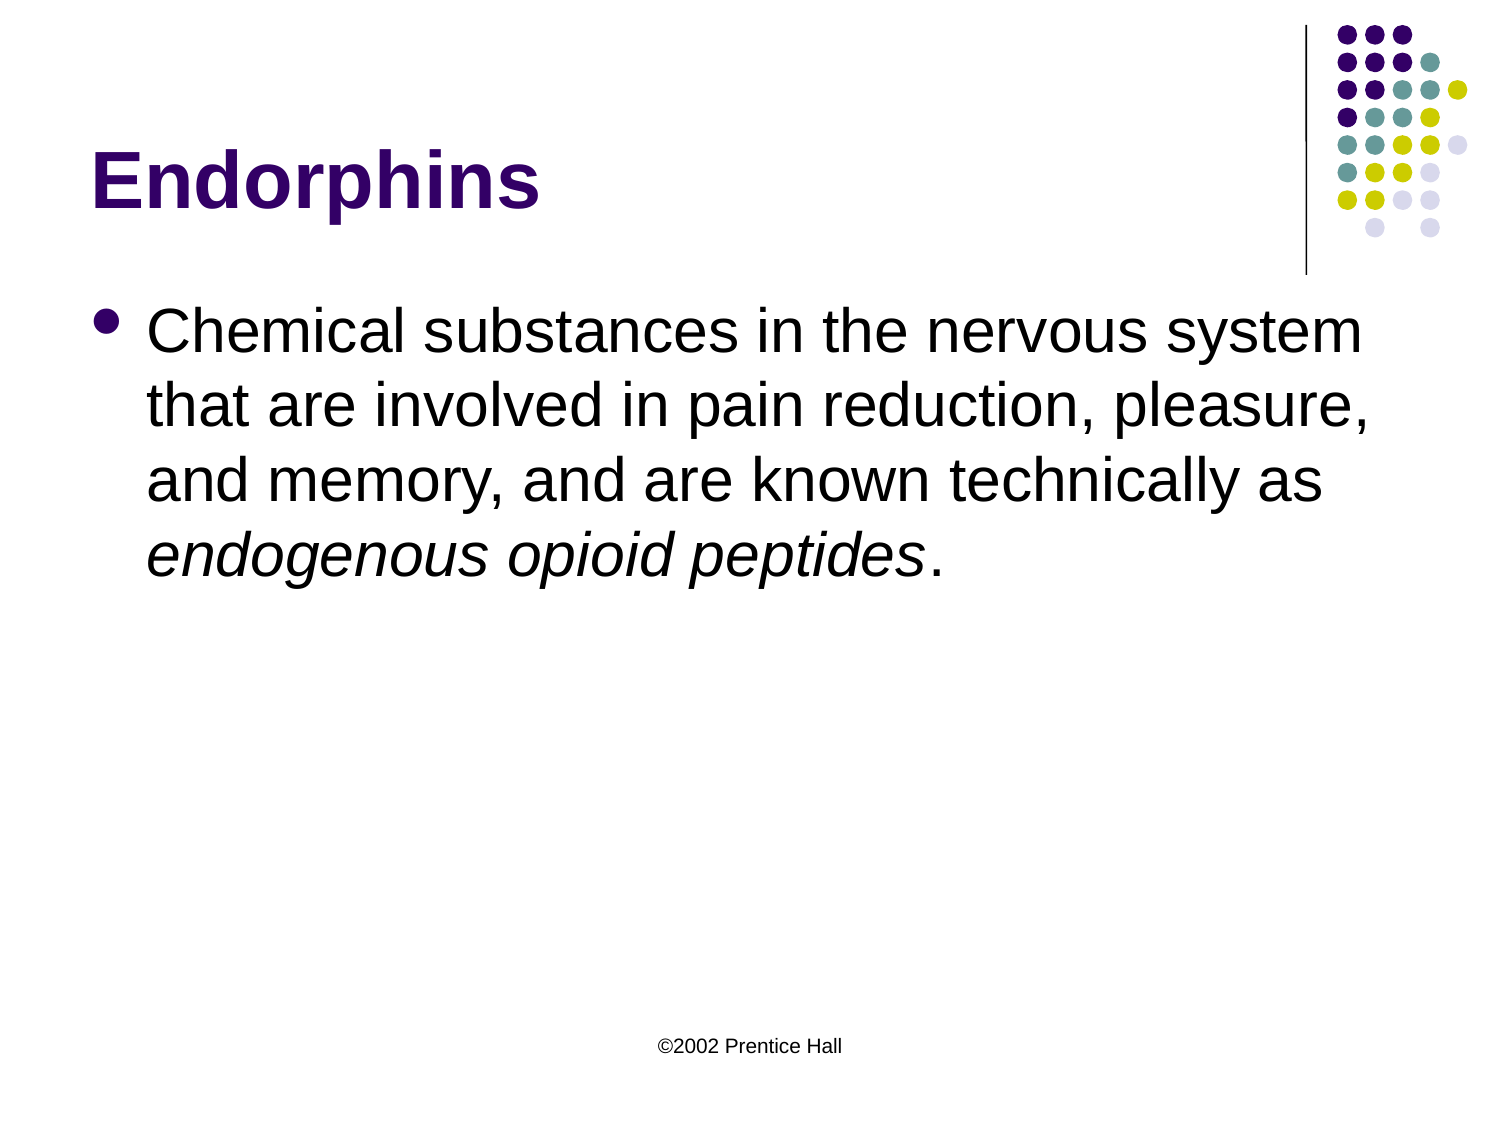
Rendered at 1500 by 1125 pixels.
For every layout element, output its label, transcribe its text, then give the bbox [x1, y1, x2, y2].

footer ©2002 Prentice Hall [512, 1025, 988, 1100]
title Endorphins [75, 20, 1313, 233]
list Chemical substances in the nervous system that are involved in pain reduction, pleasure, and memory, and are known technically as endogenous opioid peptides. [75, 282, 1425, 1006]
